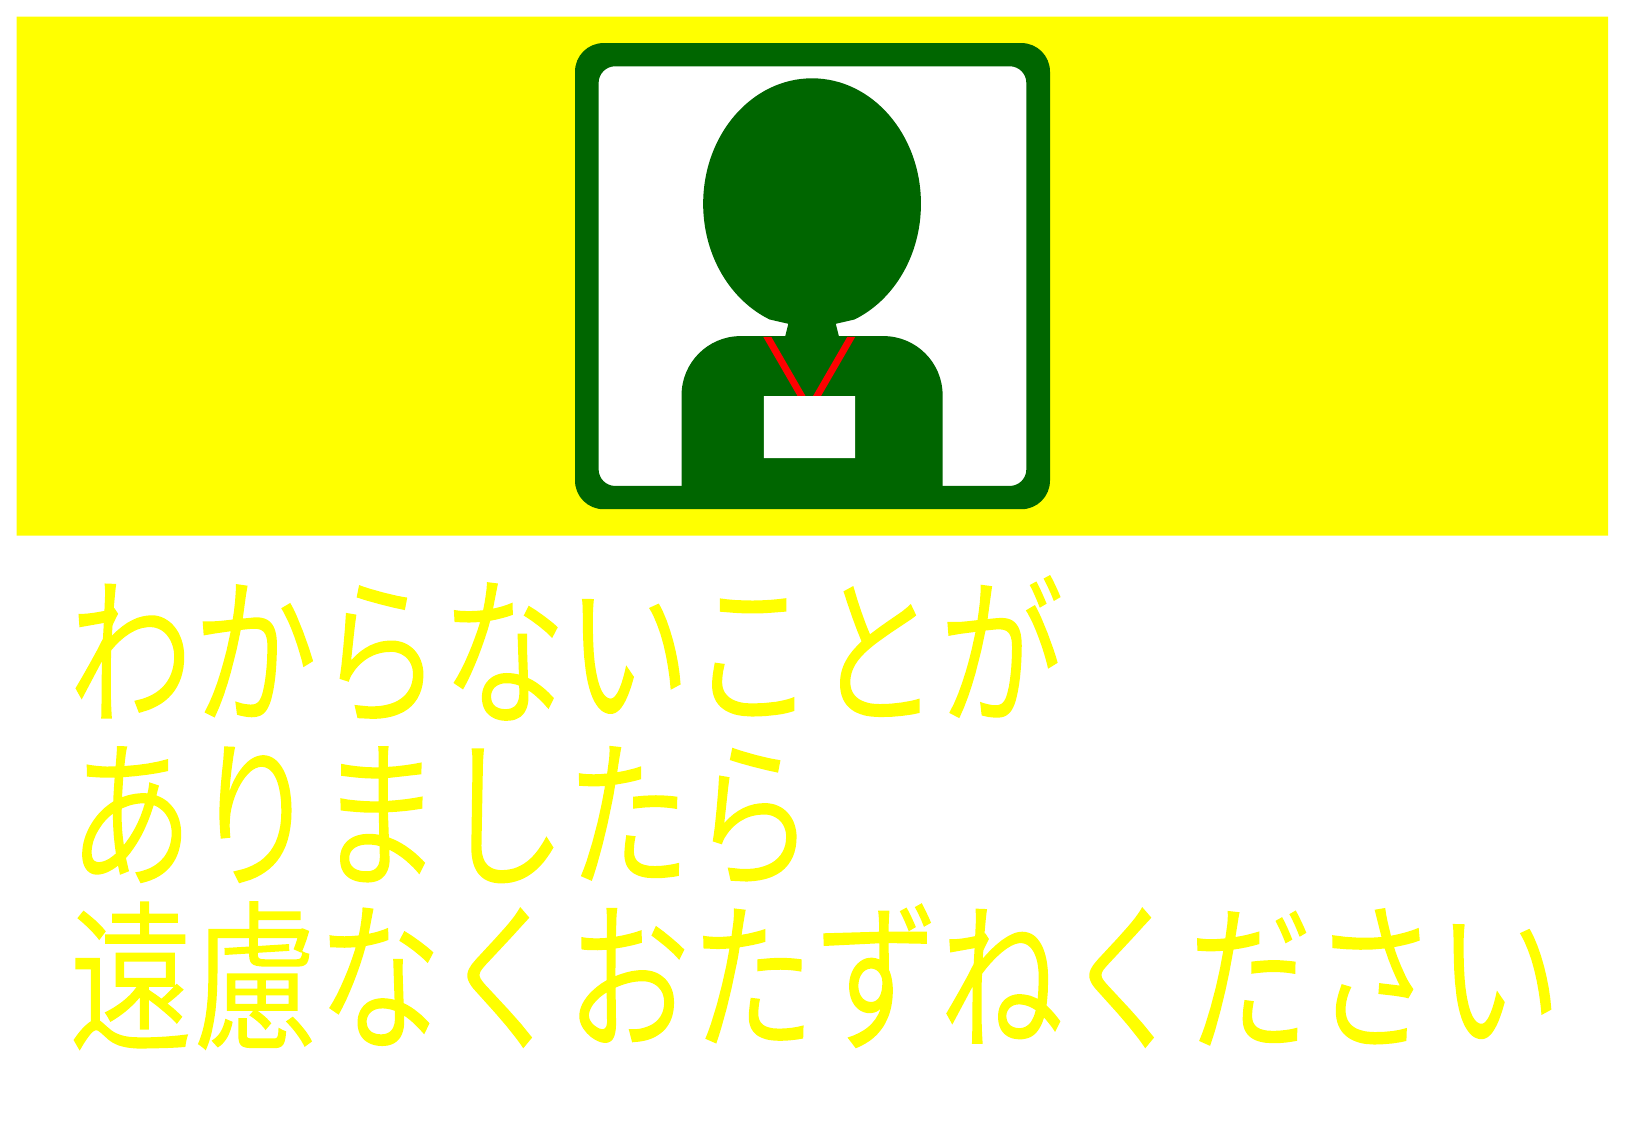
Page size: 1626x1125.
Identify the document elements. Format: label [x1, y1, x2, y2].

text_box [574, 42, 1051, 510]
text_box [14, 15, 1610, 538]
